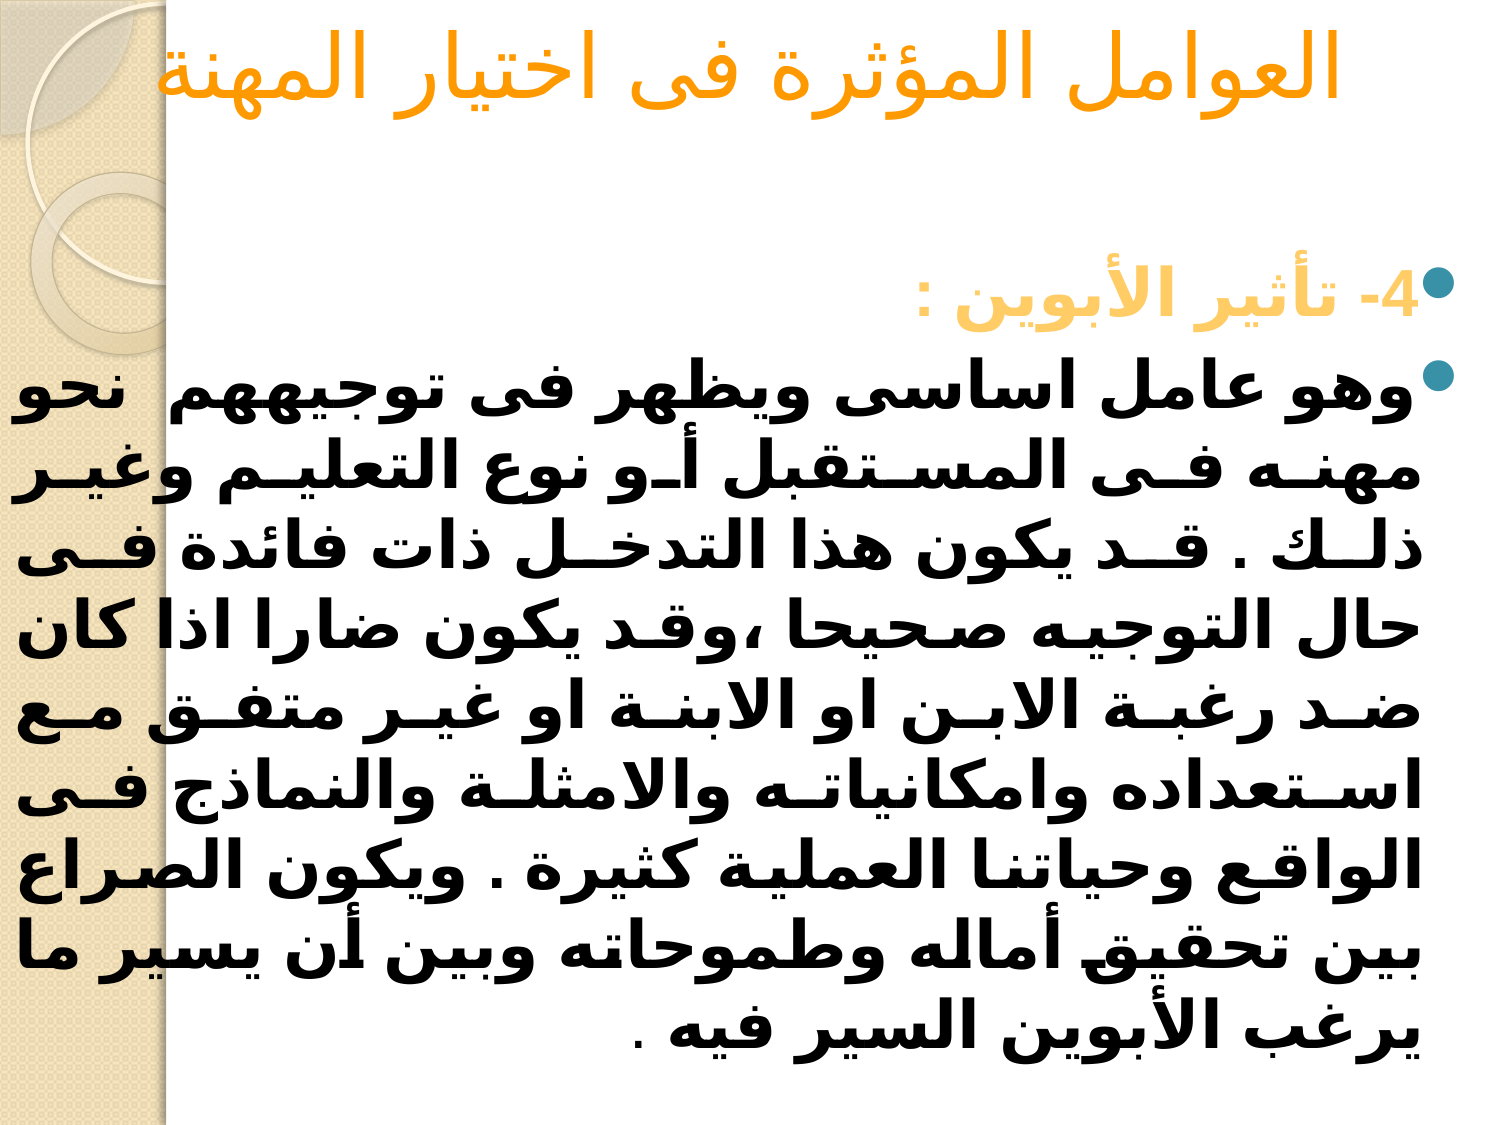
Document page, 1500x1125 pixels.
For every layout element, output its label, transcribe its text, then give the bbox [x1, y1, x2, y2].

list 4- تأثير الأبوين : وهو عامل اساسى ويظهر فى توجيههم نحو مهنه فى المستقبل أو نوع التعليم وغير ذلك . قد يكون هذا التدخل ذات فائدة فى حال التوجيه صحيحا ،وقد يكون ضارا اذا كان ضد رغبة الابن او الابنة او غير متفق مع استعداده وامكانياته والامثلة والنماذج فى الواقع وحياتنا العملية كثيرة . ويكون الصراع بين تحقيق أماله وطموحاته وبين أن يسير ما يرغب الأبوين السير فيه . [0, 149, 1500, 1125]
title العوامل المؤثرة فى اختيار المهنة [0, 0, 1500, 125]
